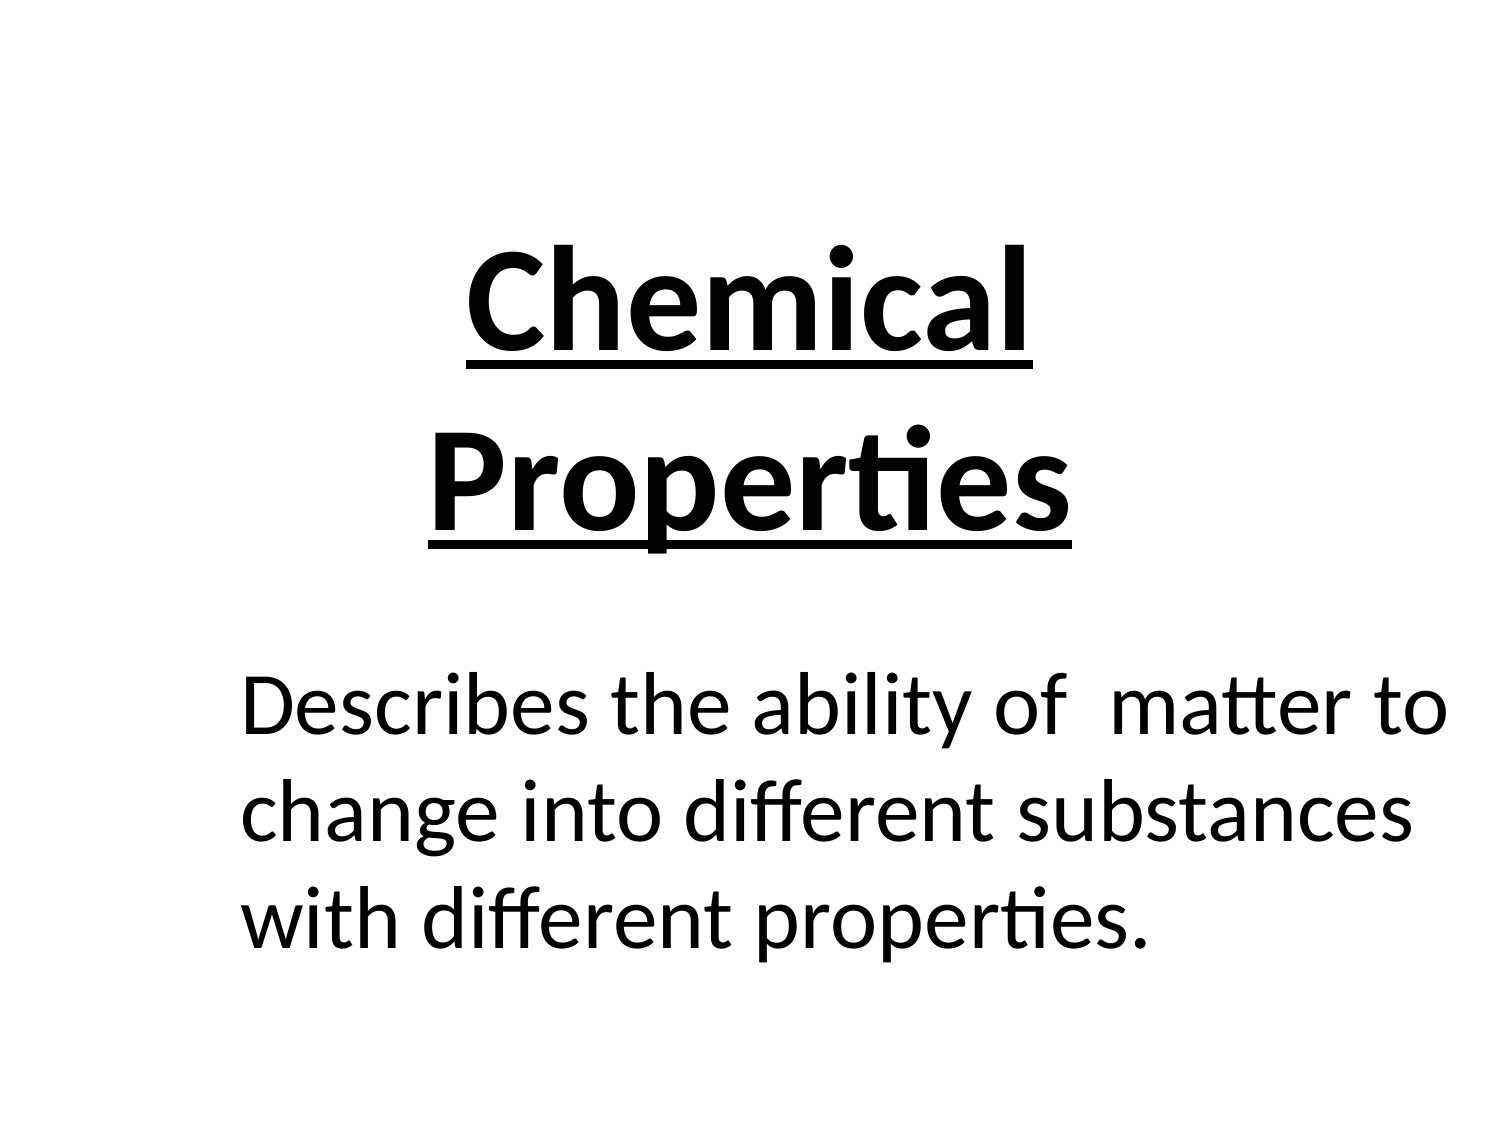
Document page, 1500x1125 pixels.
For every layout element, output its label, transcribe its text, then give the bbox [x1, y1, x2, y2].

subtitle Describes the ability of matter to change into different substances with different properties. [225, 637, 1469, 1070]
title Chemical Properties [112, 349, 1388, 591]
